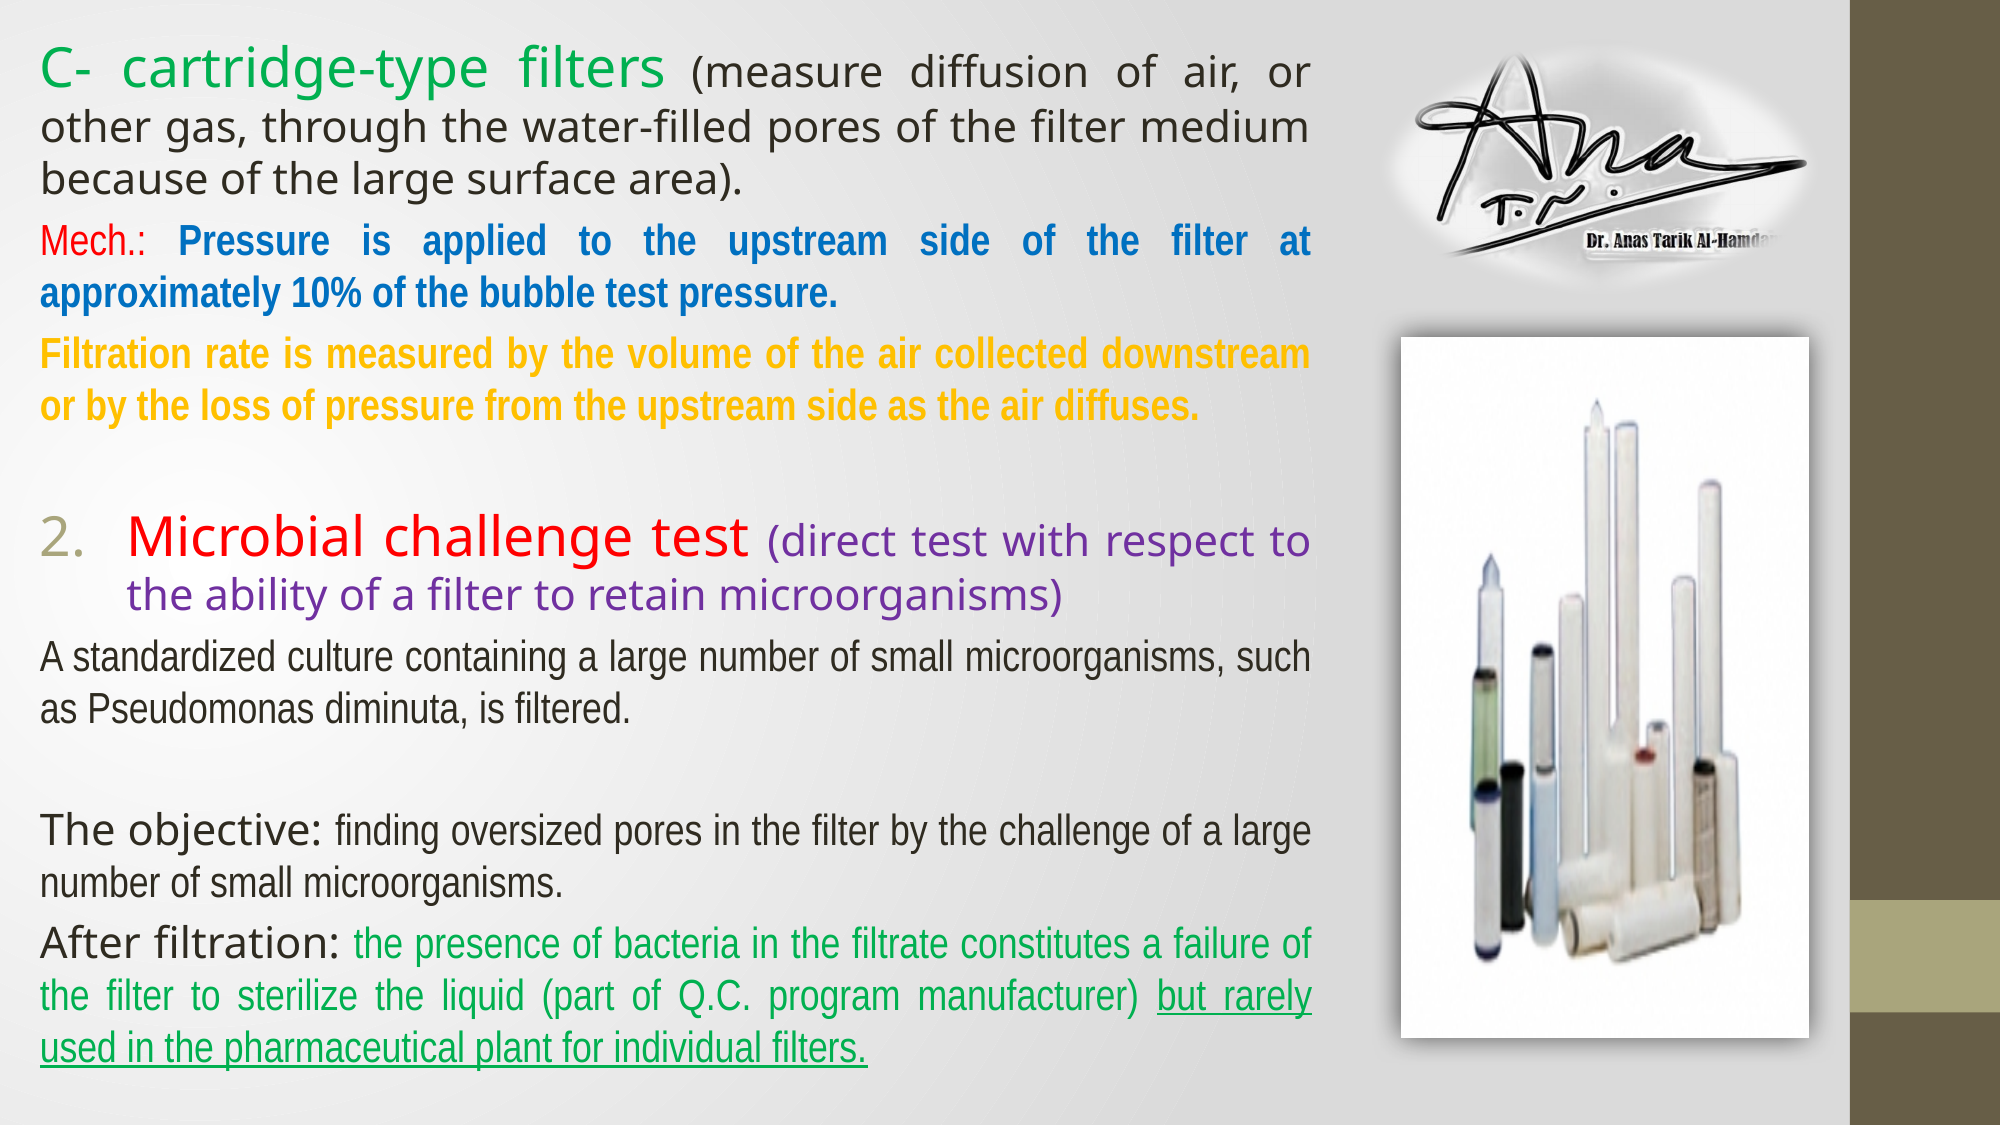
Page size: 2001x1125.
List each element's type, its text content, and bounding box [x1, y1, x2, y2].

list C- cartridge-type filters (measure diffusion of air, or other gas, through the water-filled pores of the filter medium because of the large surface area). Mech.: Pressure is applied to the upstream side of the filter at approximately 10% of the bubble test pressure. Filtration rate is measured by the volume of the air collected downstream or by the loss of pressure from the upstream side as the air diffuses. Microbial challenge test (direct test with respect to the ability of a filter to retain microorganisms) A standardized culture containing a large number of small microorganisms, such as Pseudomonas diminuta, is filtered. The objective: finding oversized pores in the filter by the challenge of a large number of small microorganisms. After filtration: the presence of bacteria in the filtrate constitutes a failure of the filter to sterilize the liquid (part of Q.C. program manufacturer) but rarely used in the pharmaceutical plant for individual filters. [24, 24, 1328, 1088]
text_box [1370, 36, 1827, 1038]
